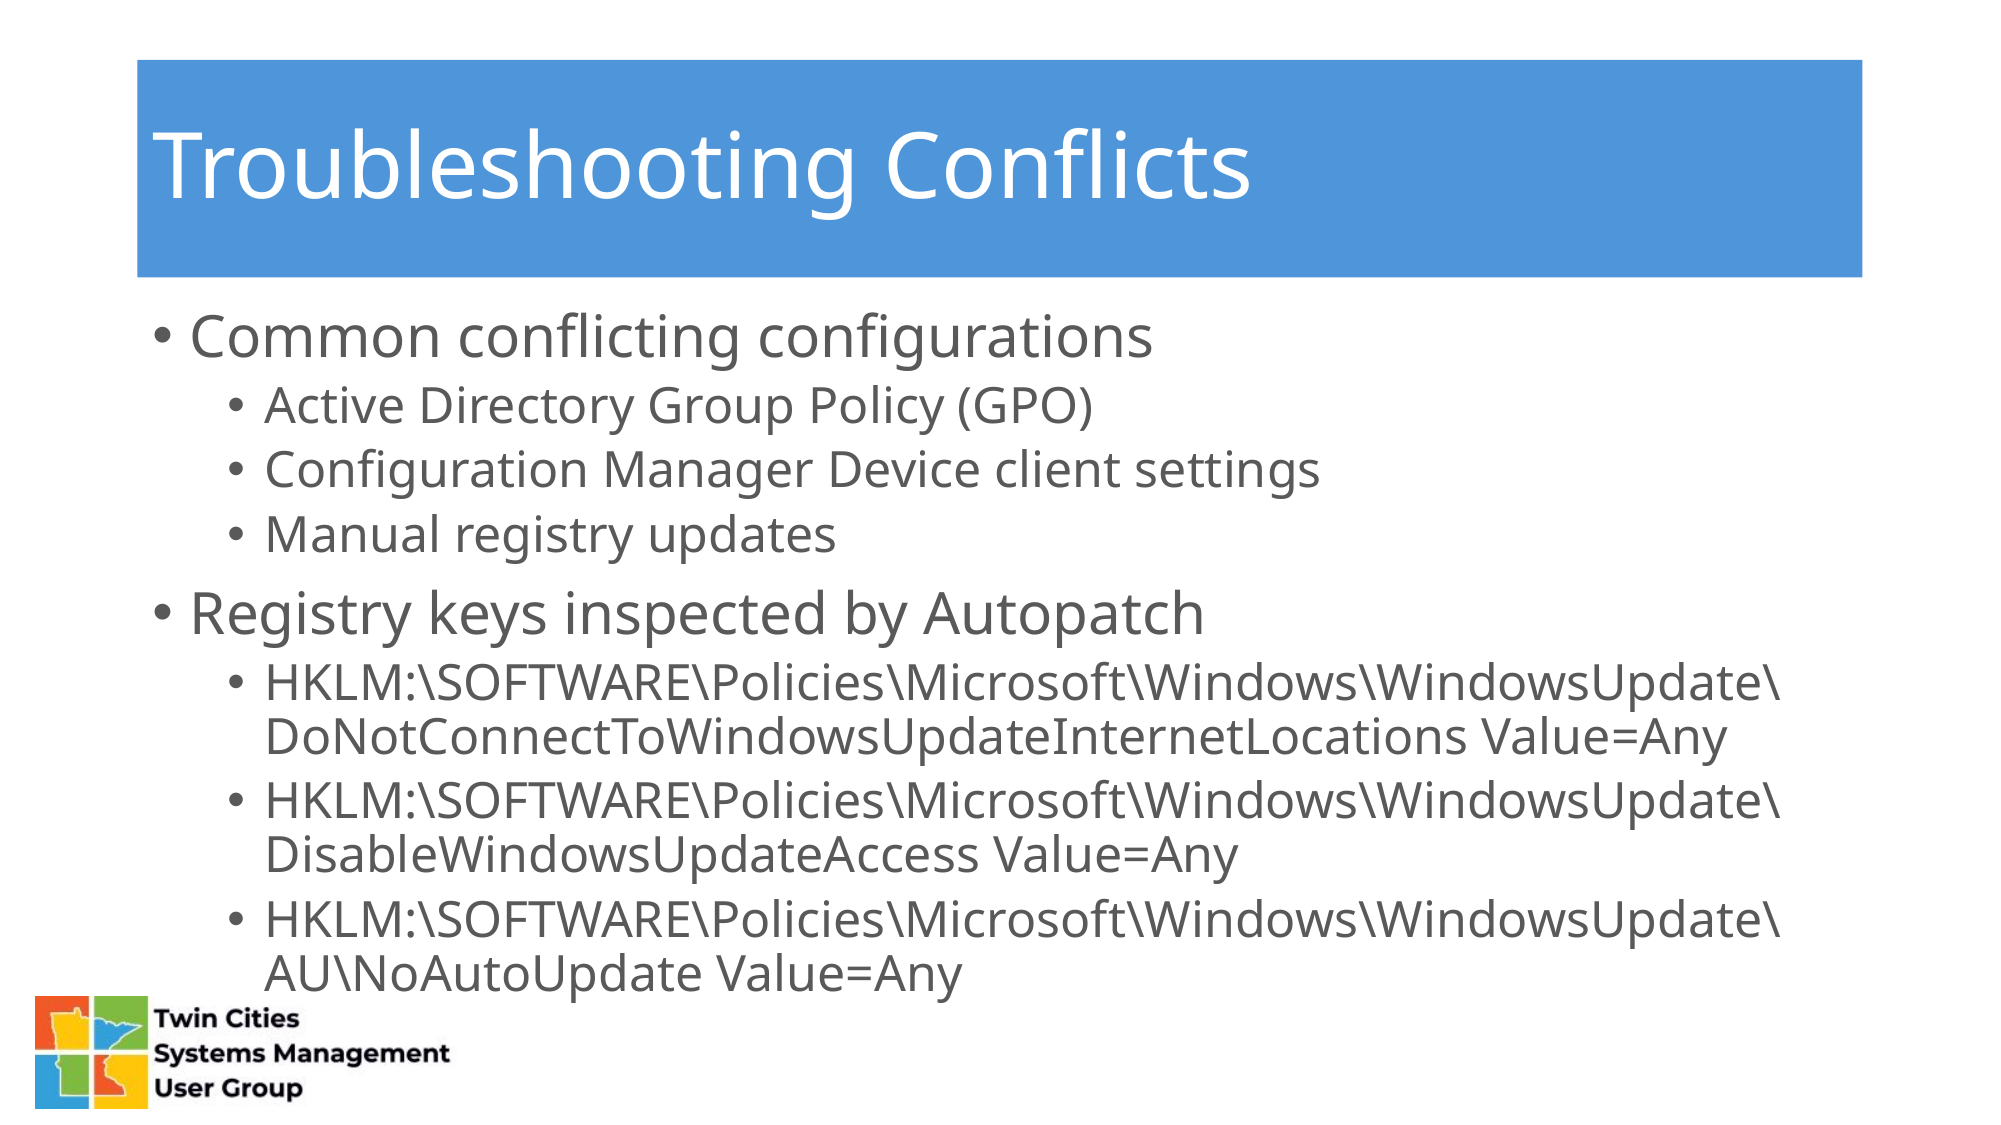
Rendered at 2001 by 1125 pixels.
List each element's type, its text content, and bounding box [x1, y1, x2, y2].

picture [35, 995, 457, 1110]
list Common conflicting configurations Active Directory Group Policy (GPO) Configuration Manager Device client settings Manual registry updates Registry keys inspected by Autopatch HKLM:\SOFTWARE\Policies\Microsoft\Windows\WindowsUpdate\DoNotConnectToWindowsUpdateInternetLocations Value=Any HKLM:\SOFTWARE\Policies\Microsoft\Windows\WindowsUpdate\DisableWindowsUpdateAccess Value=Any HKLM:\SOFTWARE\Policies\Microsoft\Windows\WindowsUpdate\AU\NoAutoUpdate Value=Any [137, 299, 1863, 1014]
title Troubleshooting Conflicts [137, 59, 1863, 278]
